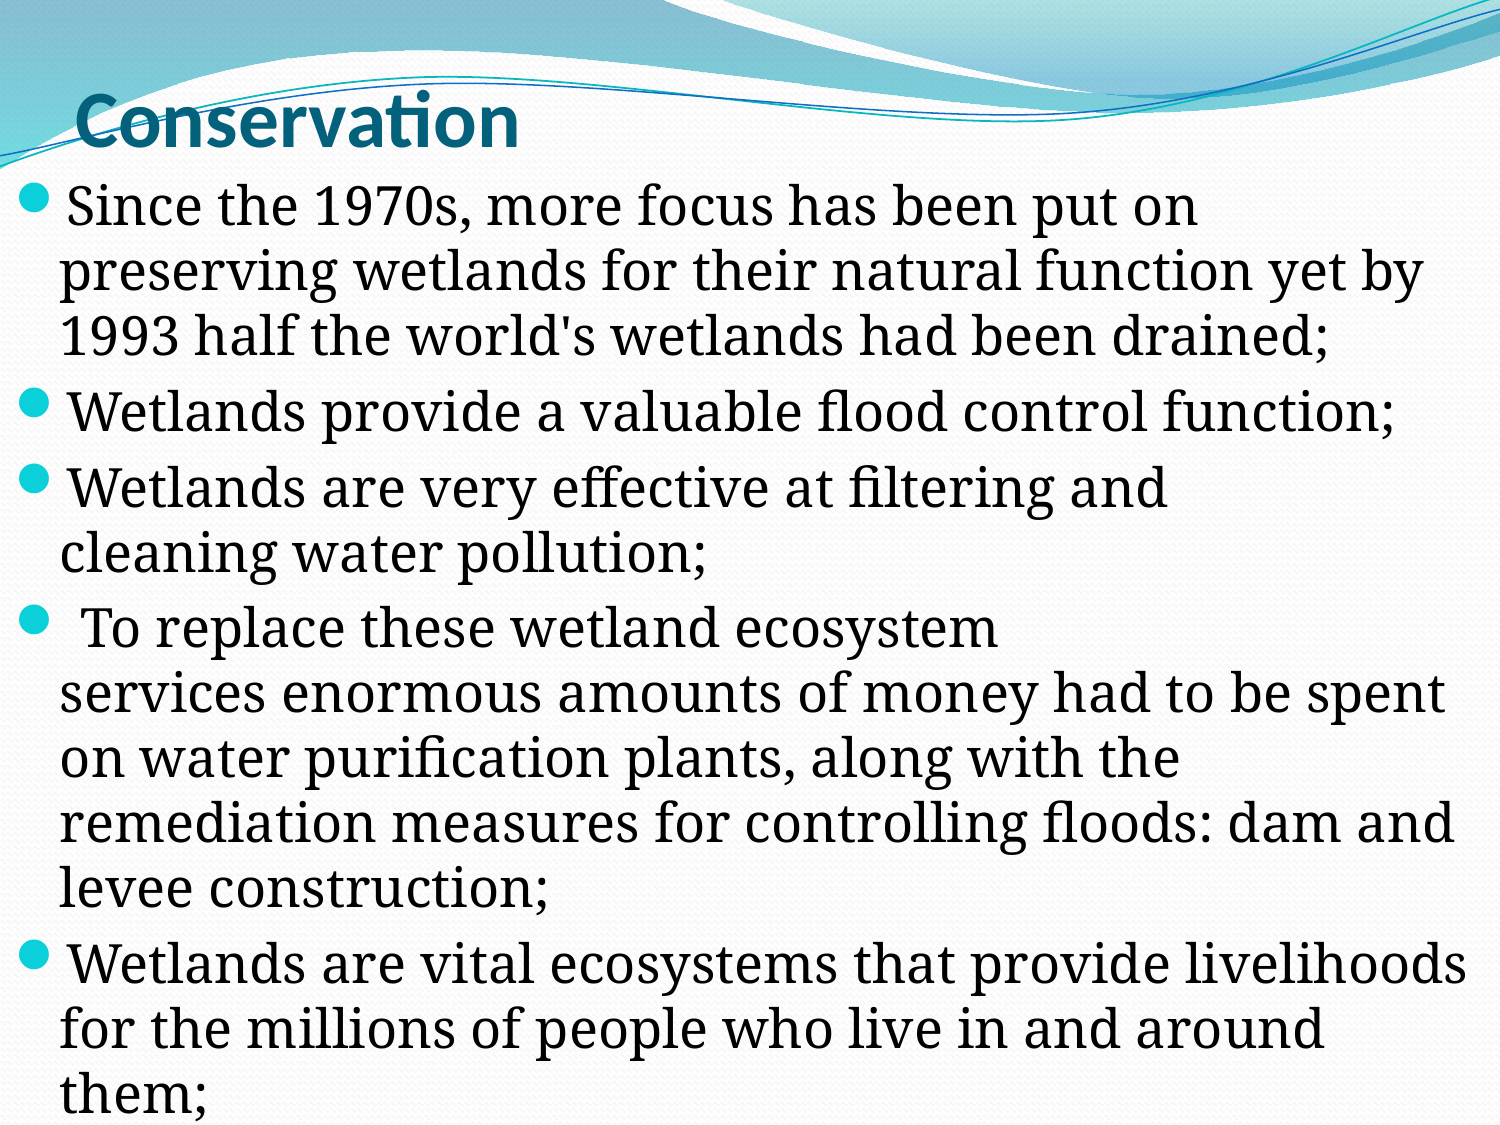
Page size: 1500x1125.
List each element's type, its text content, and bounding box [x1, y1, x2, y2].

title Conservation [75, 58, 1425, 164]
list Since the 1970s, more focus has been put on preserving wetlands for their natural function yet by 1993 half the world's wetlands had been drained; Wetlands provide a valuable flood control function; Wetlands are very effective at filtering and cleaning water pollution; To replace these wetland ecosystem services enormous amounts of money had to be spent on water purification plants, along with the remediation measures for controlling floods: dam and levee construction; Wetlands are vital ecosystems that provide livelihoods for the millions of people who live in and around them; [0, 164, 1500, 1125]
